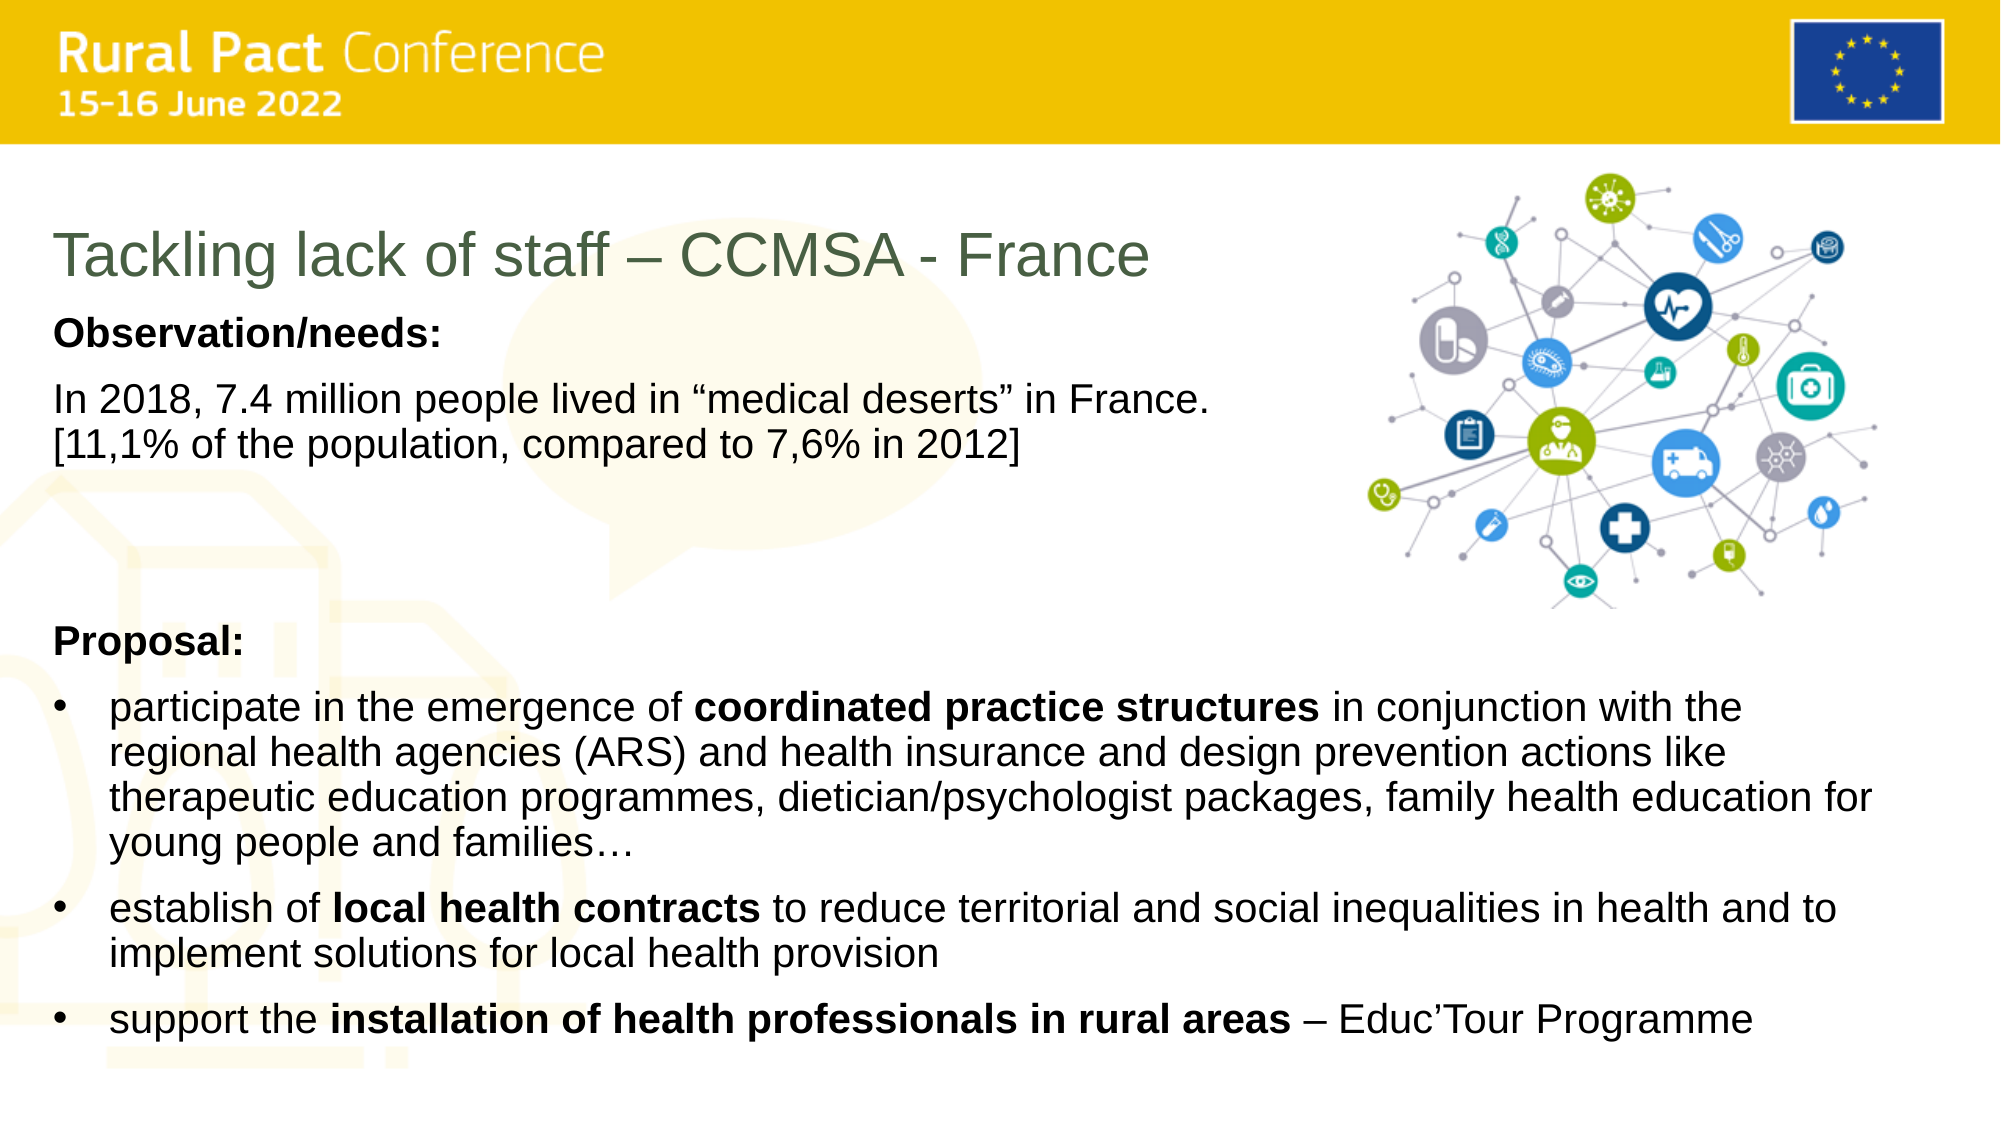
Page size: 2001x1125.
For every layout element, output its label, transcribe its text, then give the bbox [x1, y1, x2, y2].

picture [0, 0, 2001, 1125]
subtitle Tackling lack of staff – CCMSA - France Observation/needs: In 2018, 7.4 million people lived in “medical deserts” in France. [11,1% of the population, compared to 7,6% in 2012] Proposal: participate in the emergence of coordinated practice structures in conjunction with the regional health agencies (ARS) and health insurance and design prevention actions like therapeutic education programmes, dietician/psychologist packages, family health education for young people and families… establish of local health contracts to reduce territorial and social inequalities in health and to implement solutions for local health provision support the installation of health professionals in rural areas – Educ’Tour Programme [37, 215, 1251, 311]
